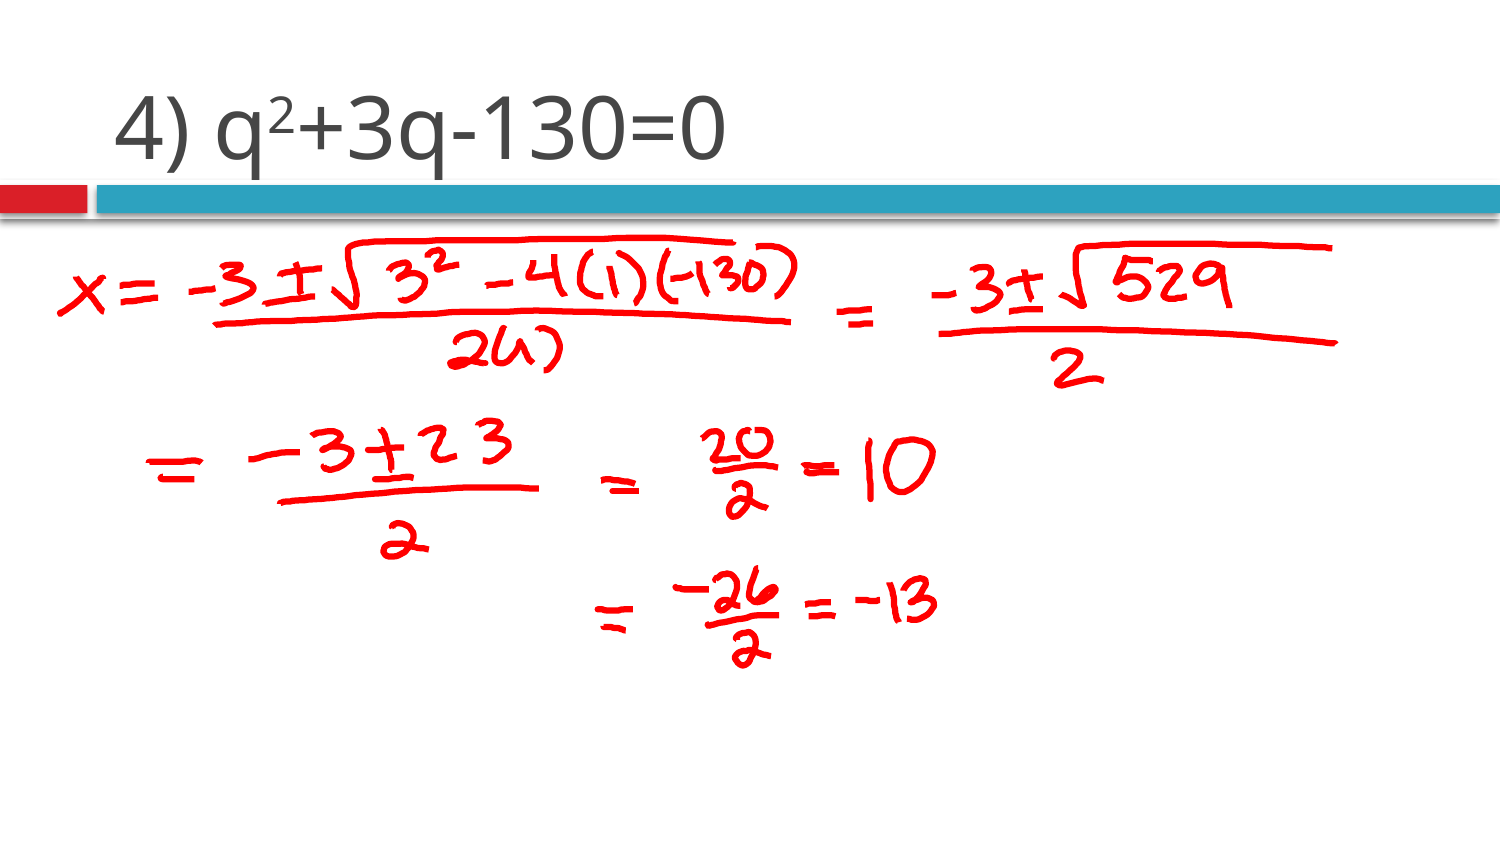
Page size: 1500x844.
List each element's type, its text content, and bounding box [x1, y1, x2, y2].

text_box [1025, 281, 1033, 301]
text_box [714, 464, 779, 472]
text_box [601, 478, 636, 485]
text_box [419, 426, 458, 461]
text_box [1194, 262, 1231, 309]
text_box [331, 237, 735, 308]
text_box [938, 328, 1337, 345]
text_box [553, 254, 566, 297]
text_box [297, 273, 302, 295]
text_box [701, 430, 741, 462]
text_box [486, 281, 514, 287]
text_box [426, 248, 460, 271]
text_box [714, 258, 740, 290]
text_box [379, 428, 389, 447]
text_box [670, 272, 694, 280]
text_box [734, 631, 772, 667]
text_box [527, 260, 555, 279]
text_box [386, 450, 393, 471]
text_box [744, 261, 765, 291]
text_box [159, 476, 195, 481]
text_box [1158, 265, 1188, 300]
text_box [75, 276, 87, 292]
text_box [805, 470, 840, 475]
text_box [931, 292, 957, 297]
text_box [706, 614, 780, 627]
text_box [1008, 275, 1043, 286]
text_box [147, 459, 203, 464]
text_box [802, 464, 835, 468]
text_box [279, 486, 539, 504]
text_box [311, 430, 353, 471]
text_box [493, 327, 534, 365]
text_box [477, 419, 510, 463]
text_box [119, 282, 155, 287]
text_box [971, 266, 1002, 312]
text_box [608, 265, 618, 297]
text_box [213, 309, 791, 327]
text_box [264, 295, 316, 305]
text_box [537, 327, 561, 372]
text_box [658, 249, 679, 302]
text_box [728, 482, 768, 518]
text_box [738, 429, 772, 457]
text_box [902, 577, 935, 621]
text_box [867, 439, 872, 500]
text_box [220, 264, 255, 305]
text_box [848, 322, 874, 326]
text_box [755, 245, 796, 298]
text_box [382, 522, 430, 558]
text_box [59, 276, 104, 315]
text_box [120, 296, 159, 304]
text_box [579, 251, 604, 298]
text_box [248, 451, 300, 461]
text_box [87, 292, 105, 313]
text_box [602, 625, 626, 632]
text_box [836, 308, 872, 313]
text_box [888, 582, 900, 623]
text_box [714, 572, 741, 612]
text_box [674, 586, 709, 591]
text_box [449, 332, 486, 368]
text_box [1059, 242, 1333, 307]
text_box [885, 438, 934, 493]
text_box [388, 261, 426, 302]
text_box [748, 567, 777, 603]
text_box [1008, 308, 1043, 313]
text_box [1052, 349, 1105, 387]
text_box [188, 287, 216, 293]
text_box [805, 601, 831, 606]
text_box [279, 267, 323, 277]
text_box [697, 261, 710, 295]
text_box [374, 476, 414, 481]
text_box [808, 614, 836, 618]
text_box [1114, 256, 1153, 300]
text_box [617, 252, 645, 305]
title 4) q2+3q-130=0 [99, 19, 1438, 185]
text_box [367, 446, 405, 451]
text_box [596, 608, 633, 612]
